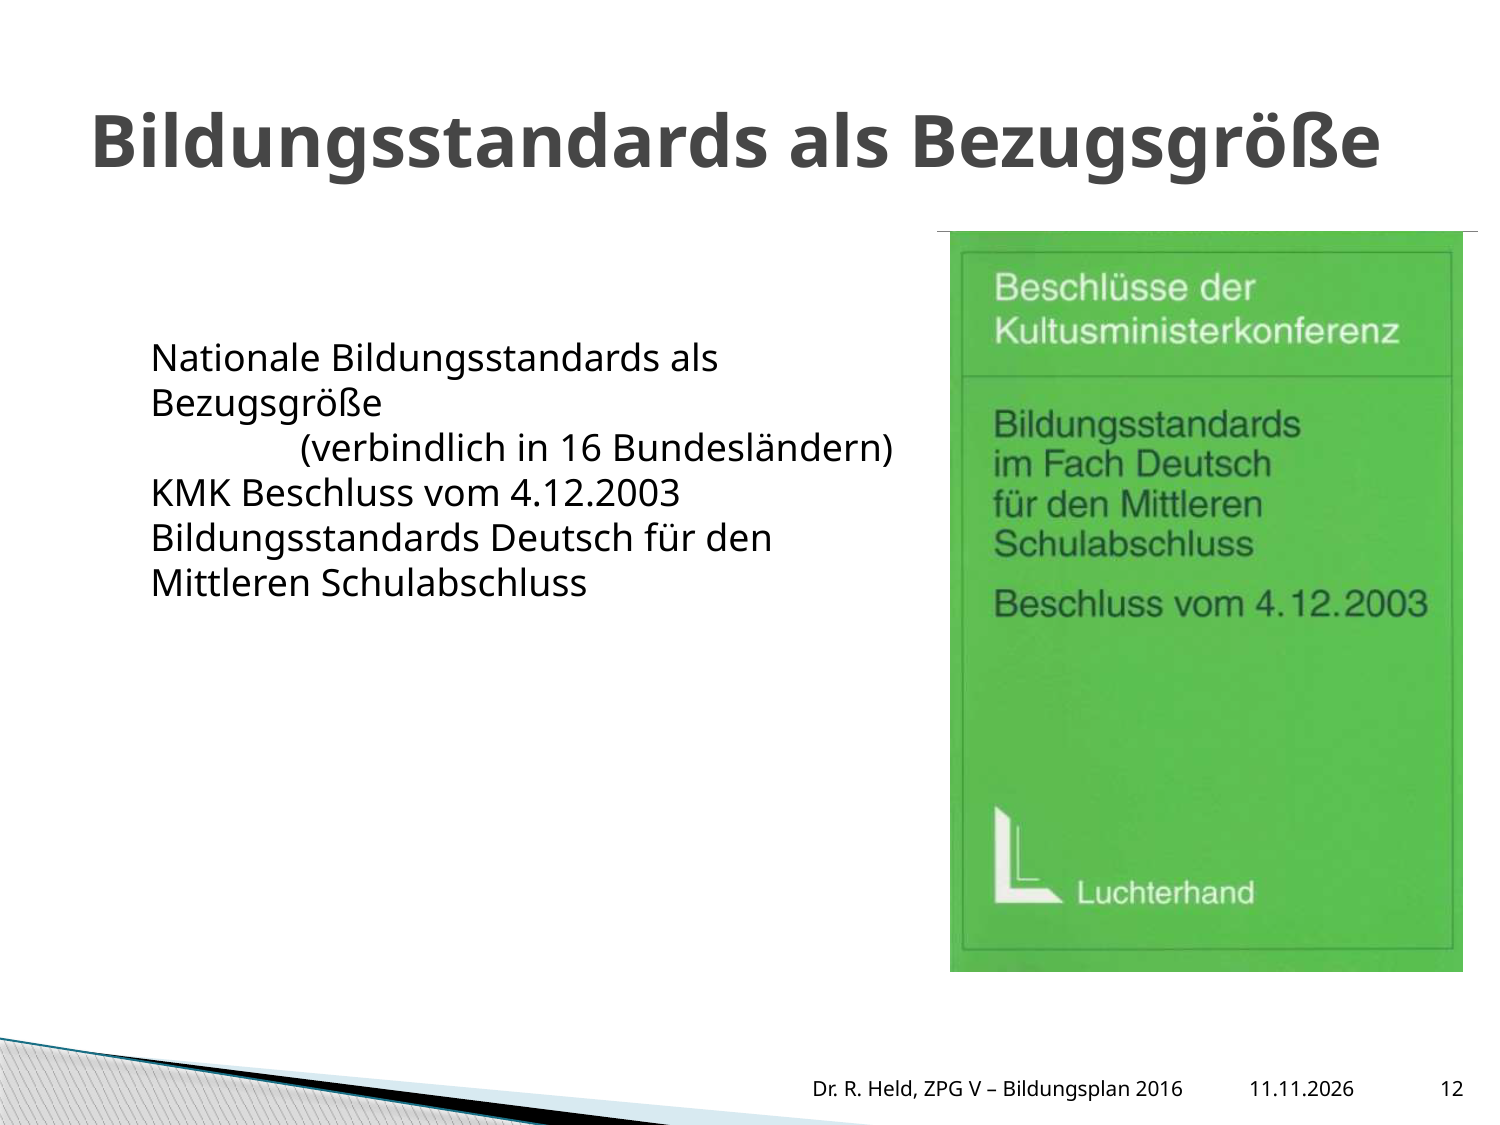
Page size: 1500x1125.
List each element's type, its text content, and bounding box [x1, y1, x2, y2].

title Bildungsstandards als Bezugsgröße [75, 45, 1425, 233]
text_box Nationale Bildungsstandards als Bezugsgröße (verbindlich in 16 Bundesländern) KMK Beschluss vom 4.12.2003 Bildungsstandards Deutsch für den Mittleren Schulabschluss [135, 326, 931, 611]
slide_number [1235, 1051, 1399, 1112]
footer Dr. R. Held, ZPG V – Bildungsplan 2016 [797, 1051, 1235, 1112]
slide_number 12 [1399, 1051, 1479, 1112]
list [937, 231, 1478, 975]
